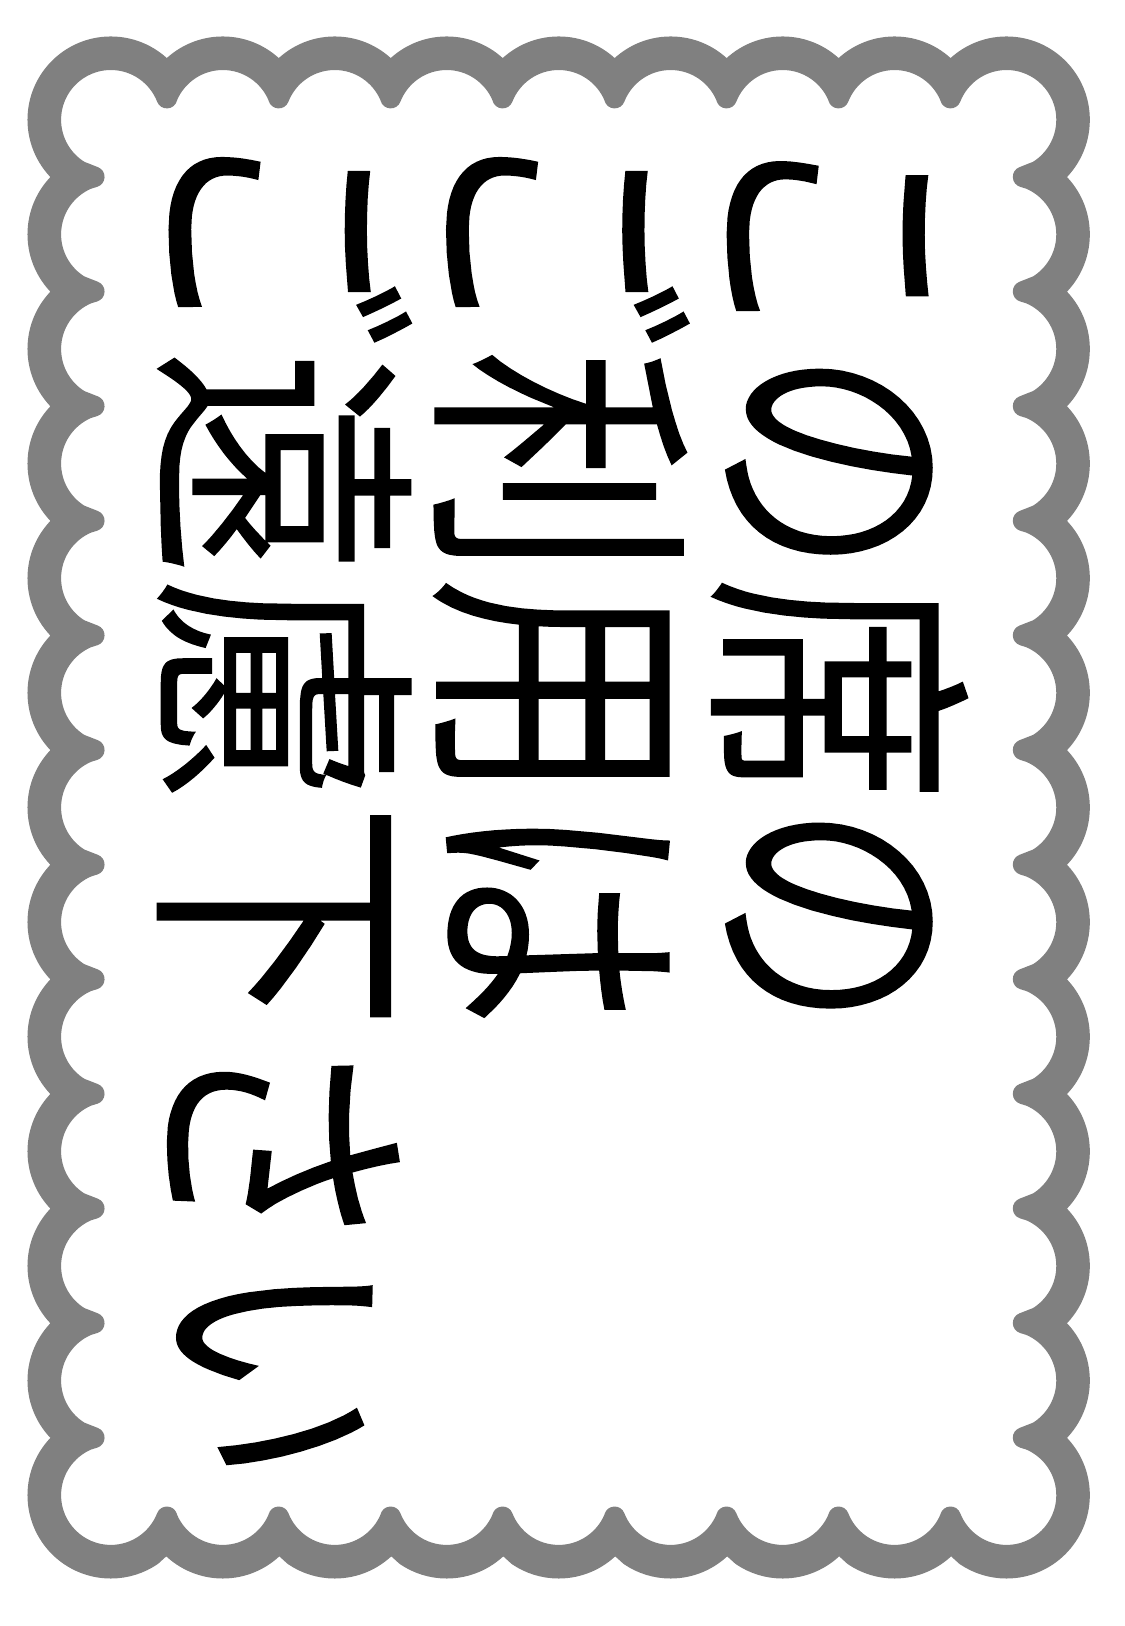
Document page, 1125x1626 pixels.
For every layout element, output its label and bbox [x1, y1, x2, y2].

text_box [35, 44, 1082, 1571]
